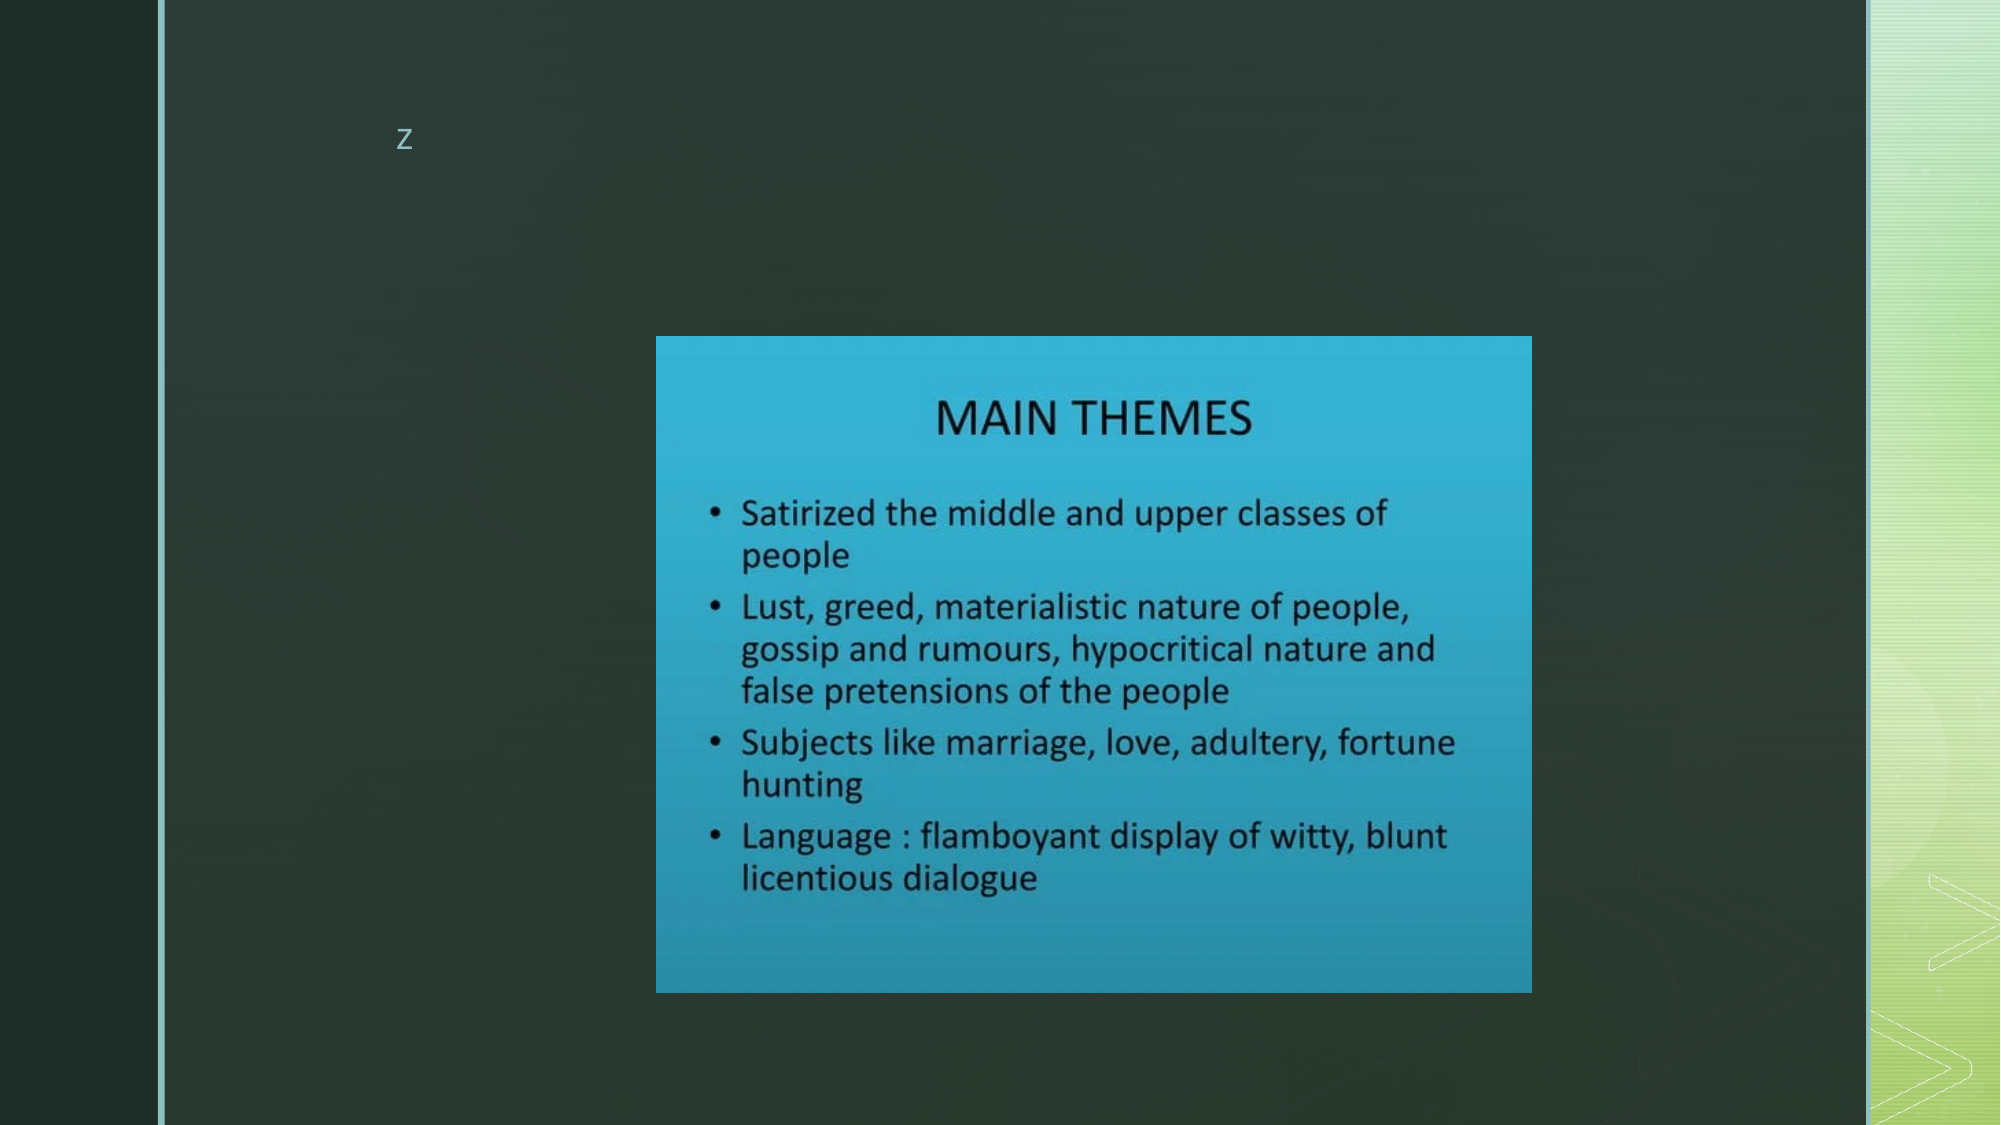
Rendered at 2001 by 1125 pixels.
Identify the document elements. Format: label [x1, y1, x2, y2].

list [656, 336, 1533, 993]
picture [1871, 0, 2001, 1125]
